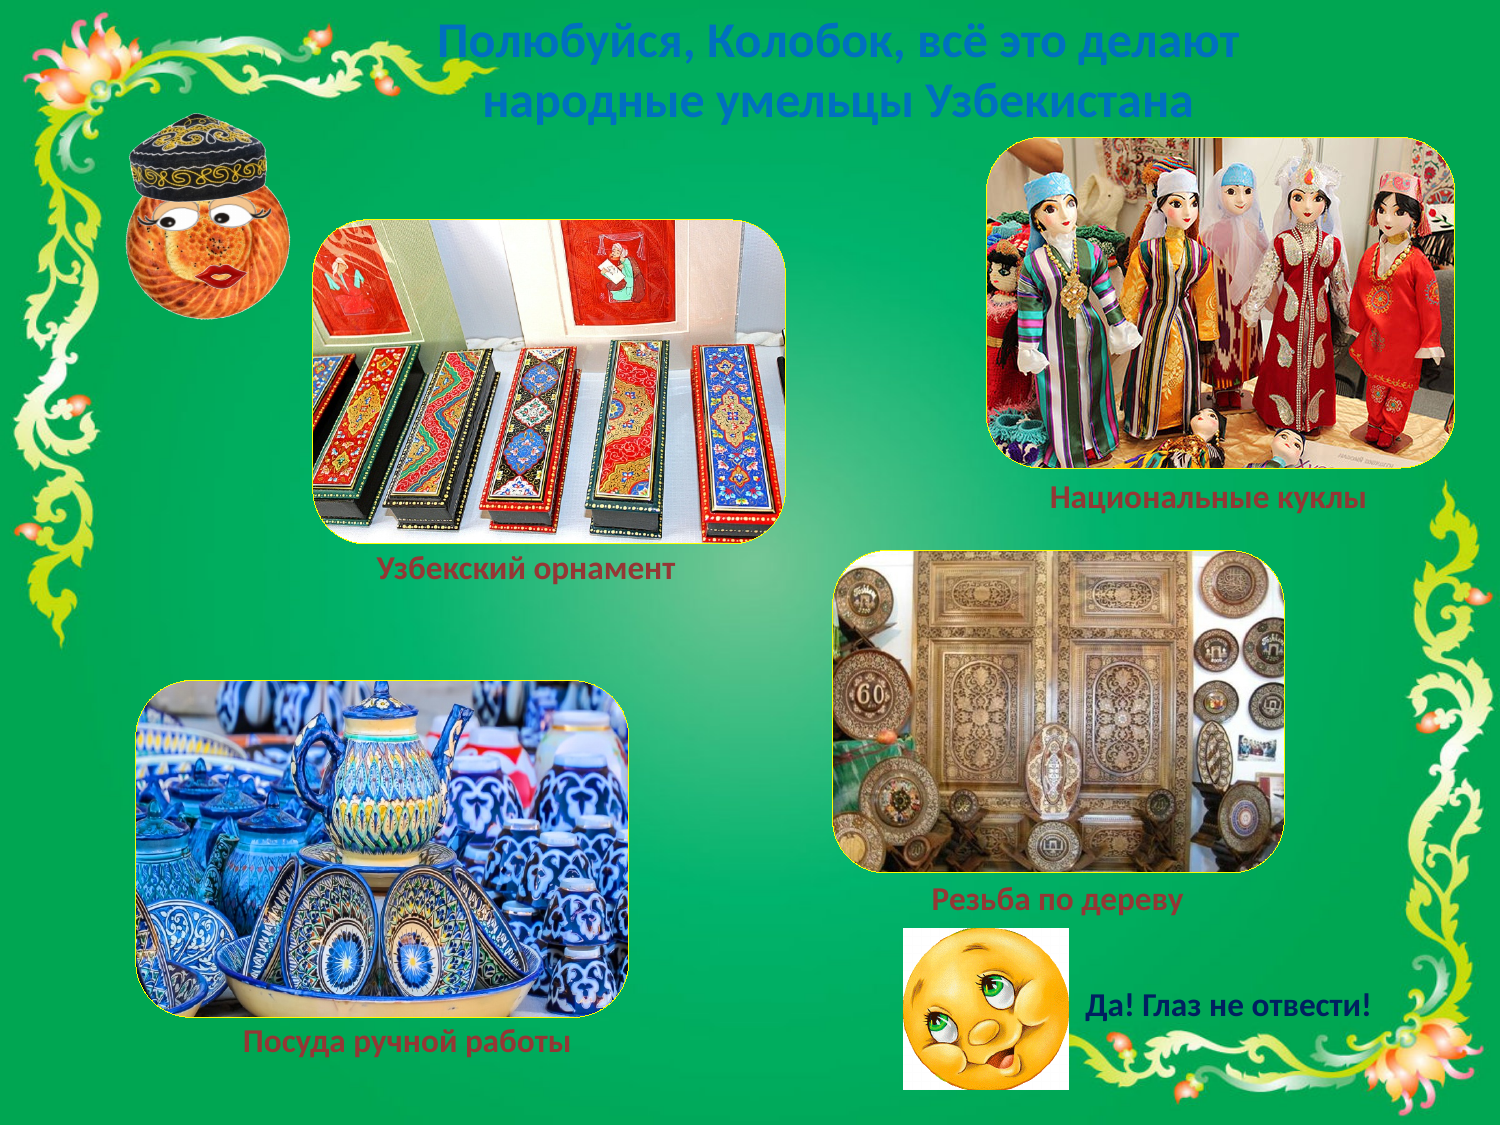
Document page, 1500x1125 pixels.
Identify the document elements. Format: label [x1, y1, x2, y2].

picture [832, 550, 1285, 874]
picture [312, 219, 786, 545]
list [0, 0, 1500, 1125]
picture [135, 680, 630, 1018]
picture [903, 928, 1069, 1091]
picture [115, 108, 296, 328]
picture [985, 136, 1456, 469]
